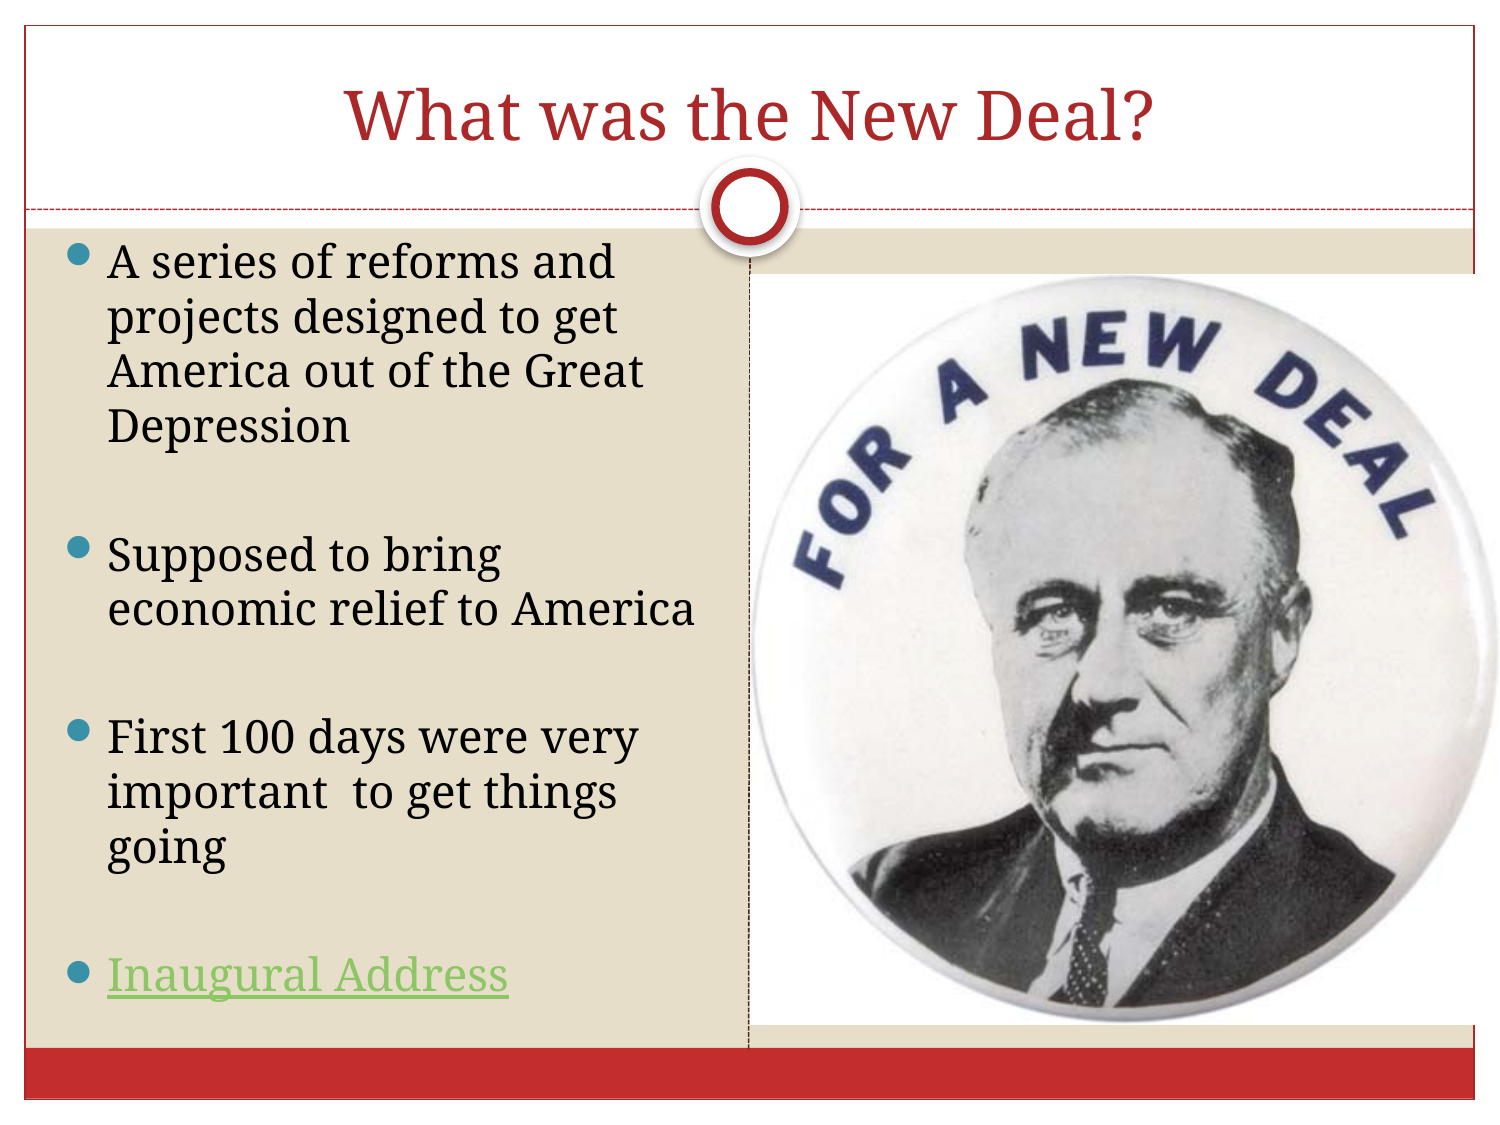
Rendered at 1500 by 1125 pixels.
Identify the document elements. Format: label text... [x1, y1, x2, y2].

title What was the New Deal? [49, 37, 1450, 162]
list A series of reforms and projects designed to get America out of the Great Depression Supposed to bring economic relief to America First 100 days were very important to get things going Inaugural Address [49, 224, 712, 1038]
picture [749, 274, 1500, 1026]
